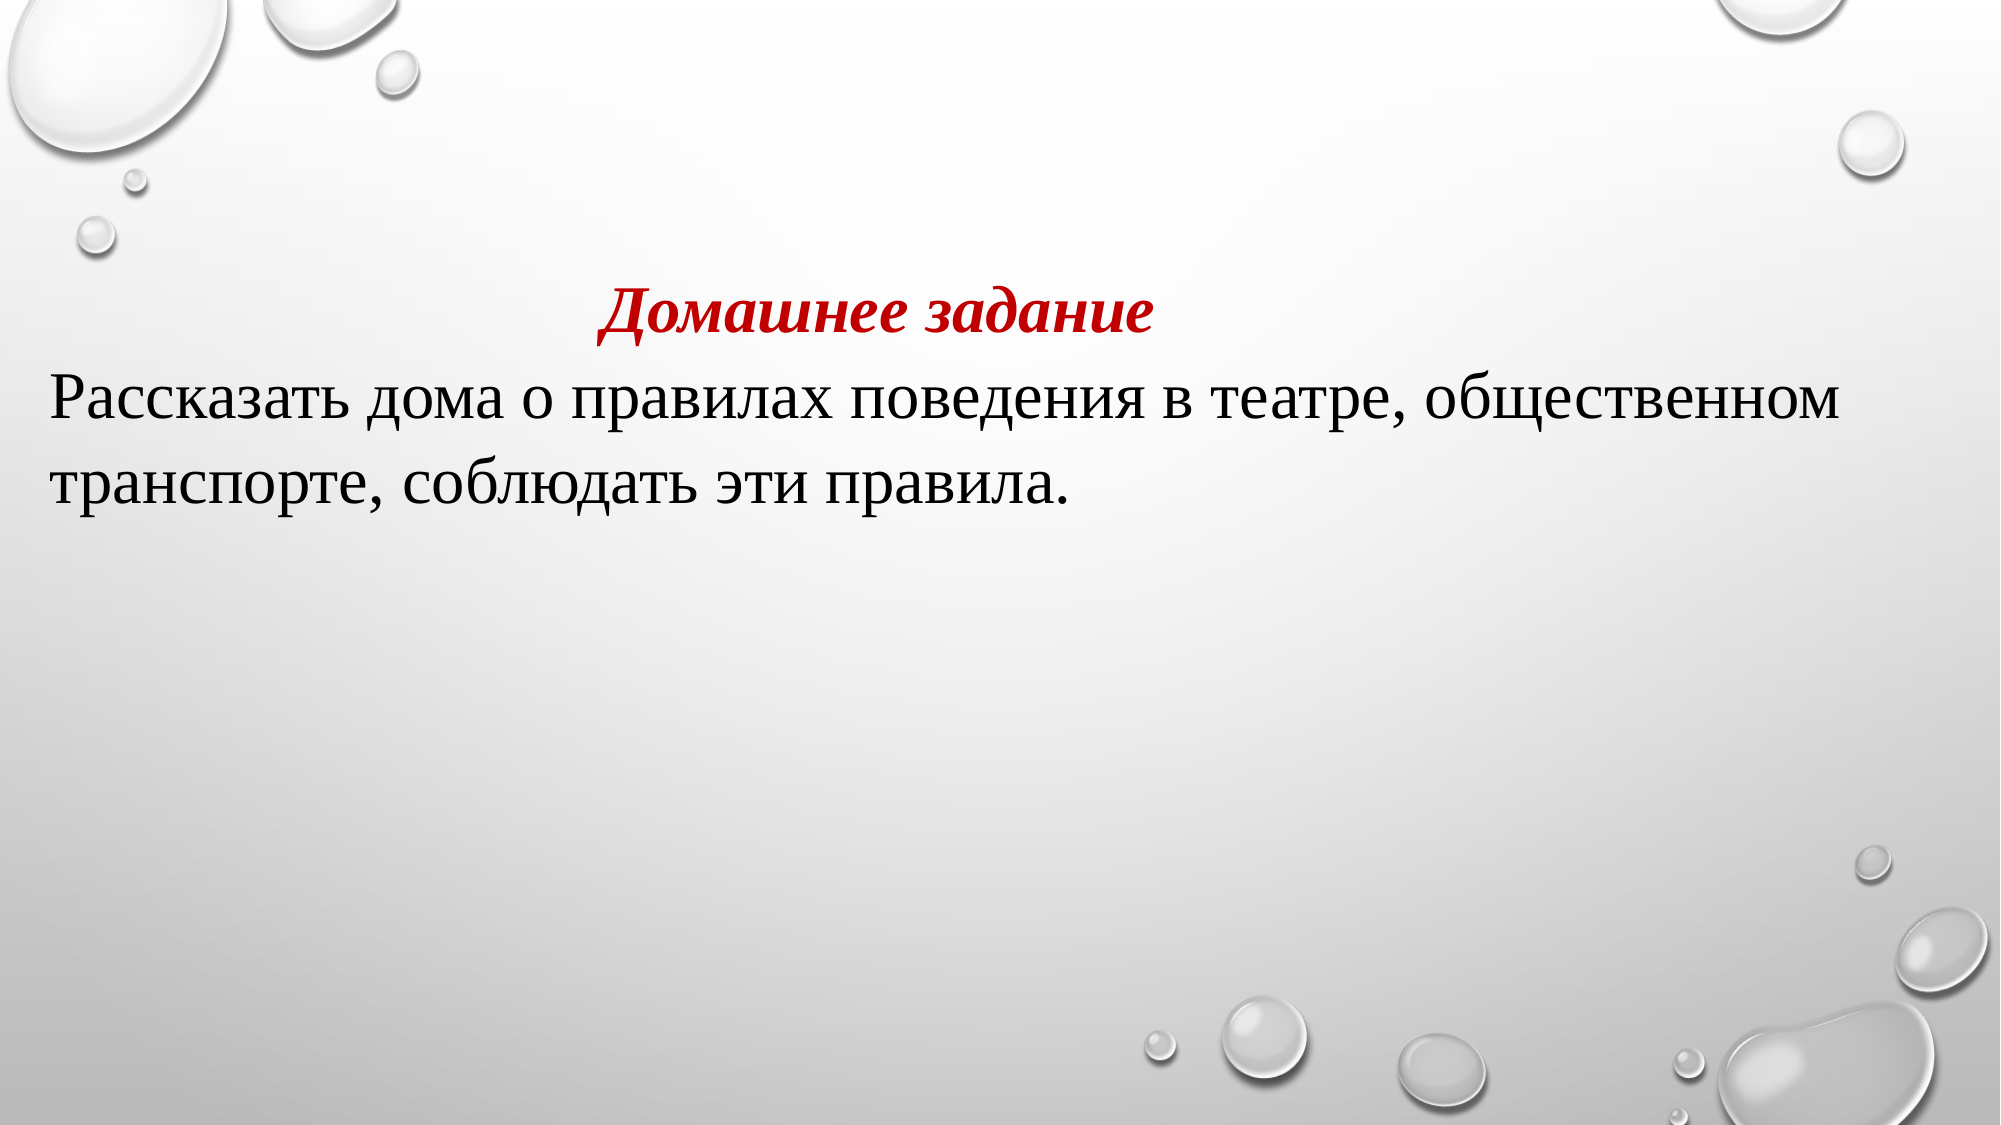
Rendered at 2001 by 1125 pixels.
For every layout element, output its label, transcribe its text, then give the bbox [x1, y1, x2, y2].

picture [0, 0, 2000, 1125]
text_box Домашнее задание Рассказать дома о правилах поведения в театре, общественном транспорте, соблюдать эти правила. [34, 253, 1966, 525]
